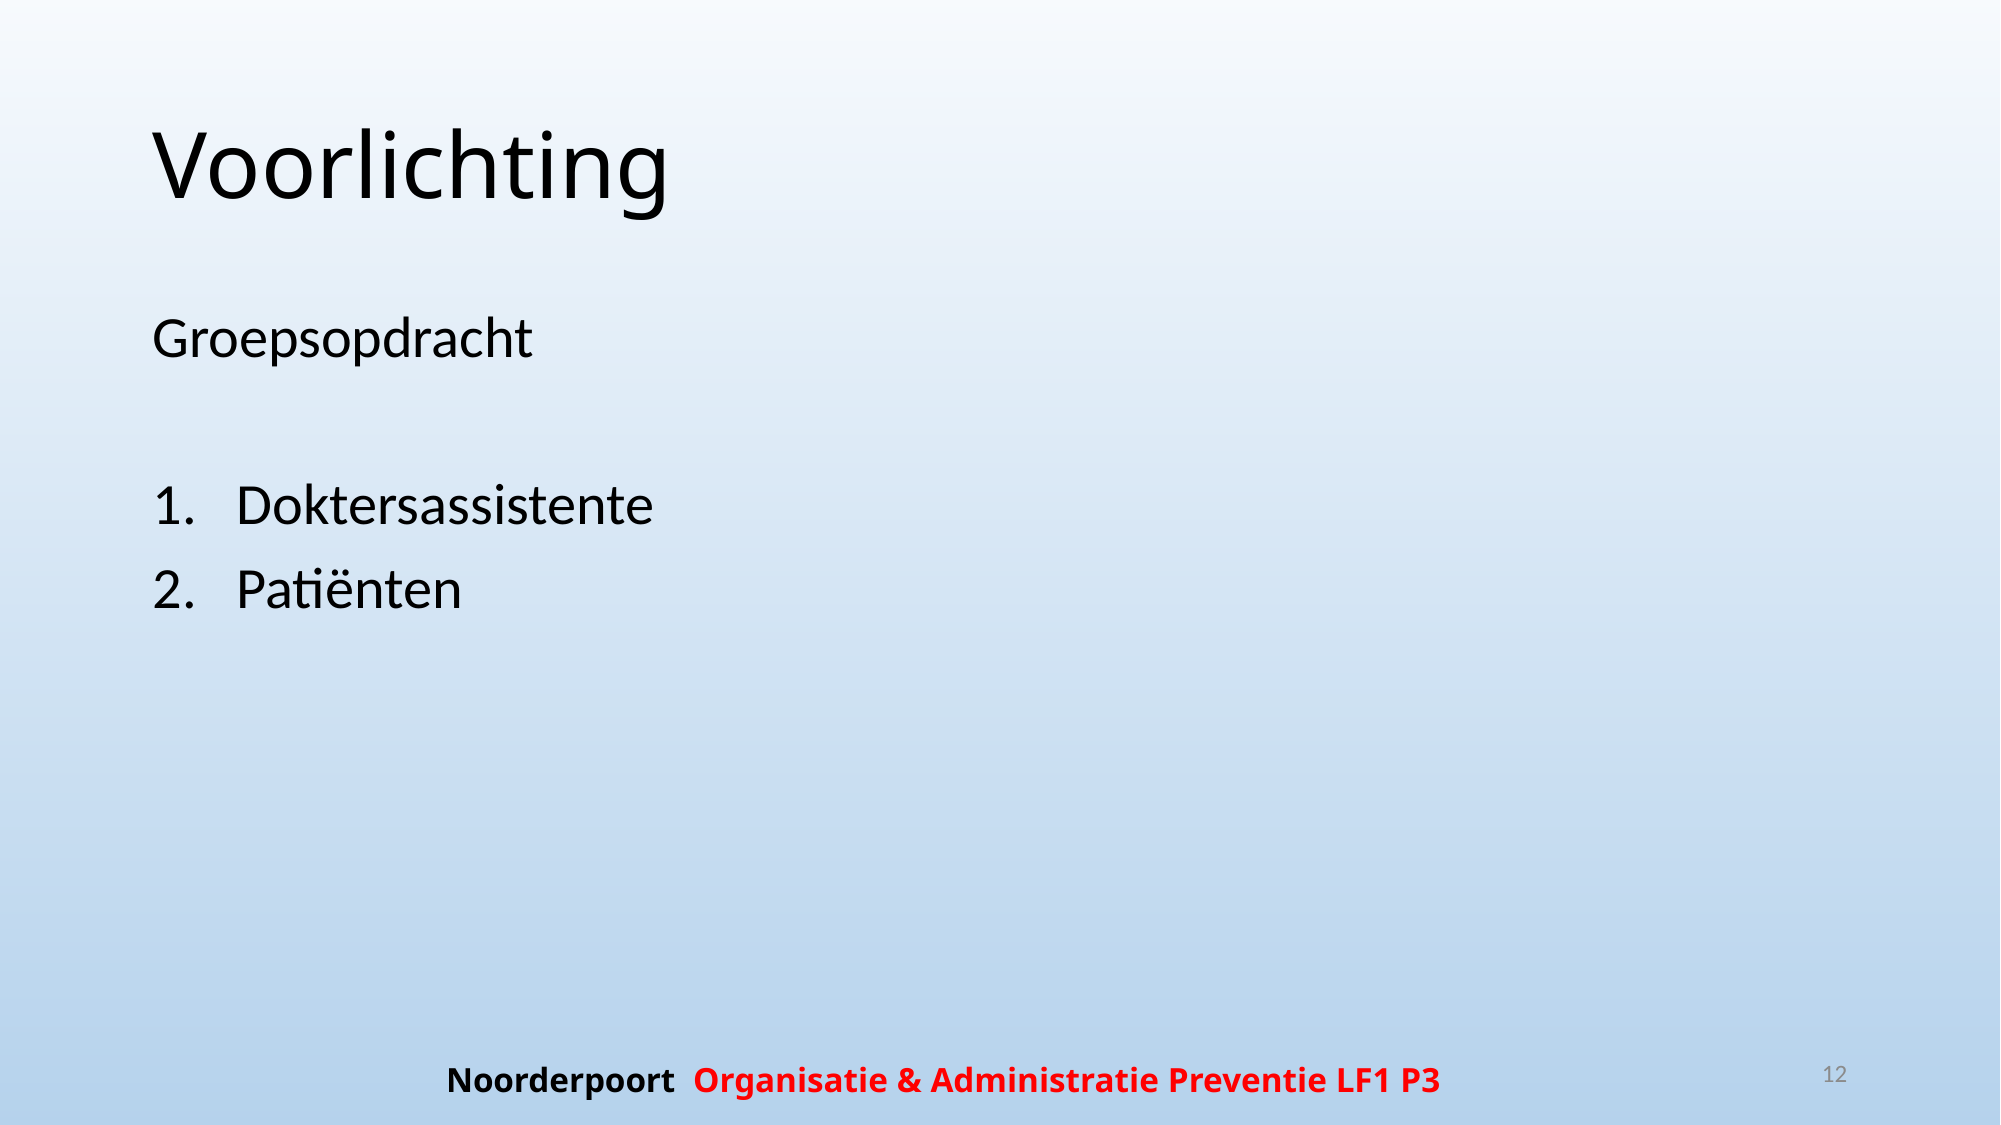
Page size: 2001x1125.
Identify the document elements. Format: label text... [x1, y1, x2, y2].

list Groepsopdracht Doktersassistente Patiënten [137, 299, 1863, 1014]
footer Noorderpoort Organisatie & Administratie Preventie LF1 P3 [197, 1048, 1717, 1109]
slide_number 12 [1412, 1042, 1863, 1103]
title Voorlichting [137, 59, 1863, 278]
